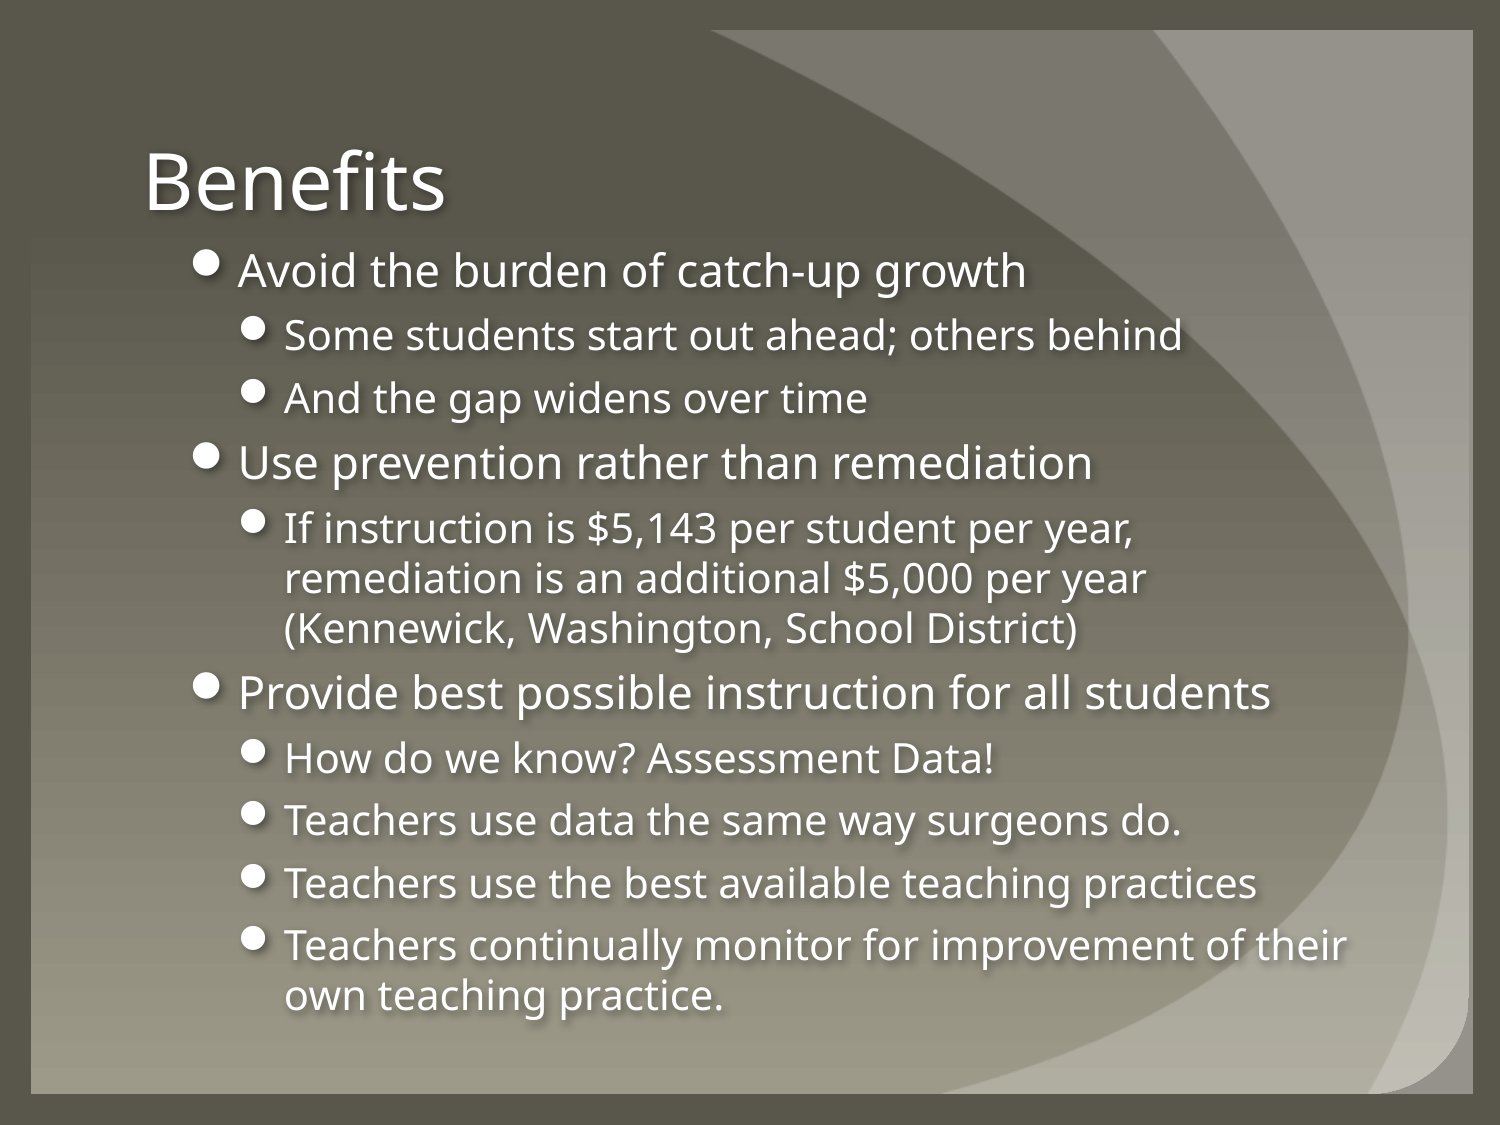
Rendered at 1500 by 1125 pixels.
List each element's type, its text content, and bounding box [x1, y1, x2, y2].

title Benefits [127, 62, 1372, 233]
picture [24, 30, 1473, 1094]
list Avoid the burden of catch-up growth Some students start out ahead; others behind And the gap widens over time Use prevention rather than remediation If instruction is $5,143 per student per year, remediation is an additional $5,000 per year (Kennewick, Washington, School District) Provide best possible instruction for all students How do we know? Assessment Data! Teachers use data the same way surgeons do. Teachers use the best available teaching practices Teachers continually monitor for improvement of their own teaching practice. [127, 233, 1372, 925]
